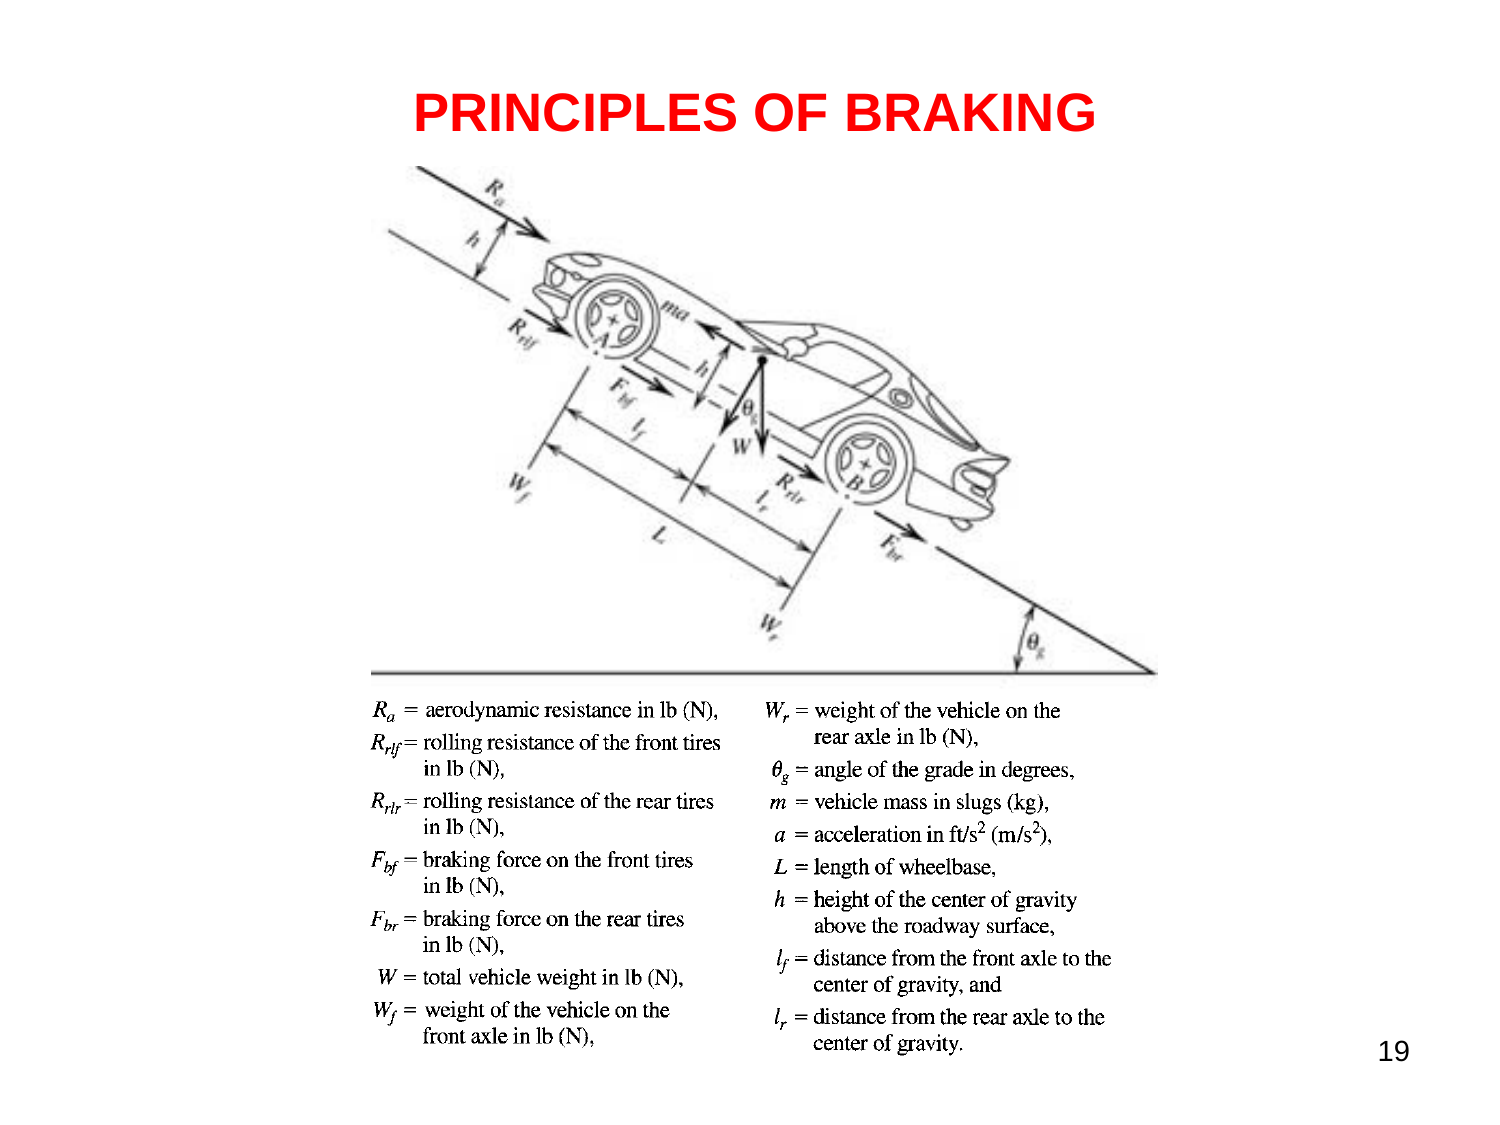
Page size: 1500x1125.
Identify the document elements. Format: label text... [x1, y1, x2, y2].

text_box 19 [1074, 1024, 1425, 1103]
picture [349, 166, 1158, 1056]
title PRINCIPLES OF BRAKING [41, 42, 1471, 177]
